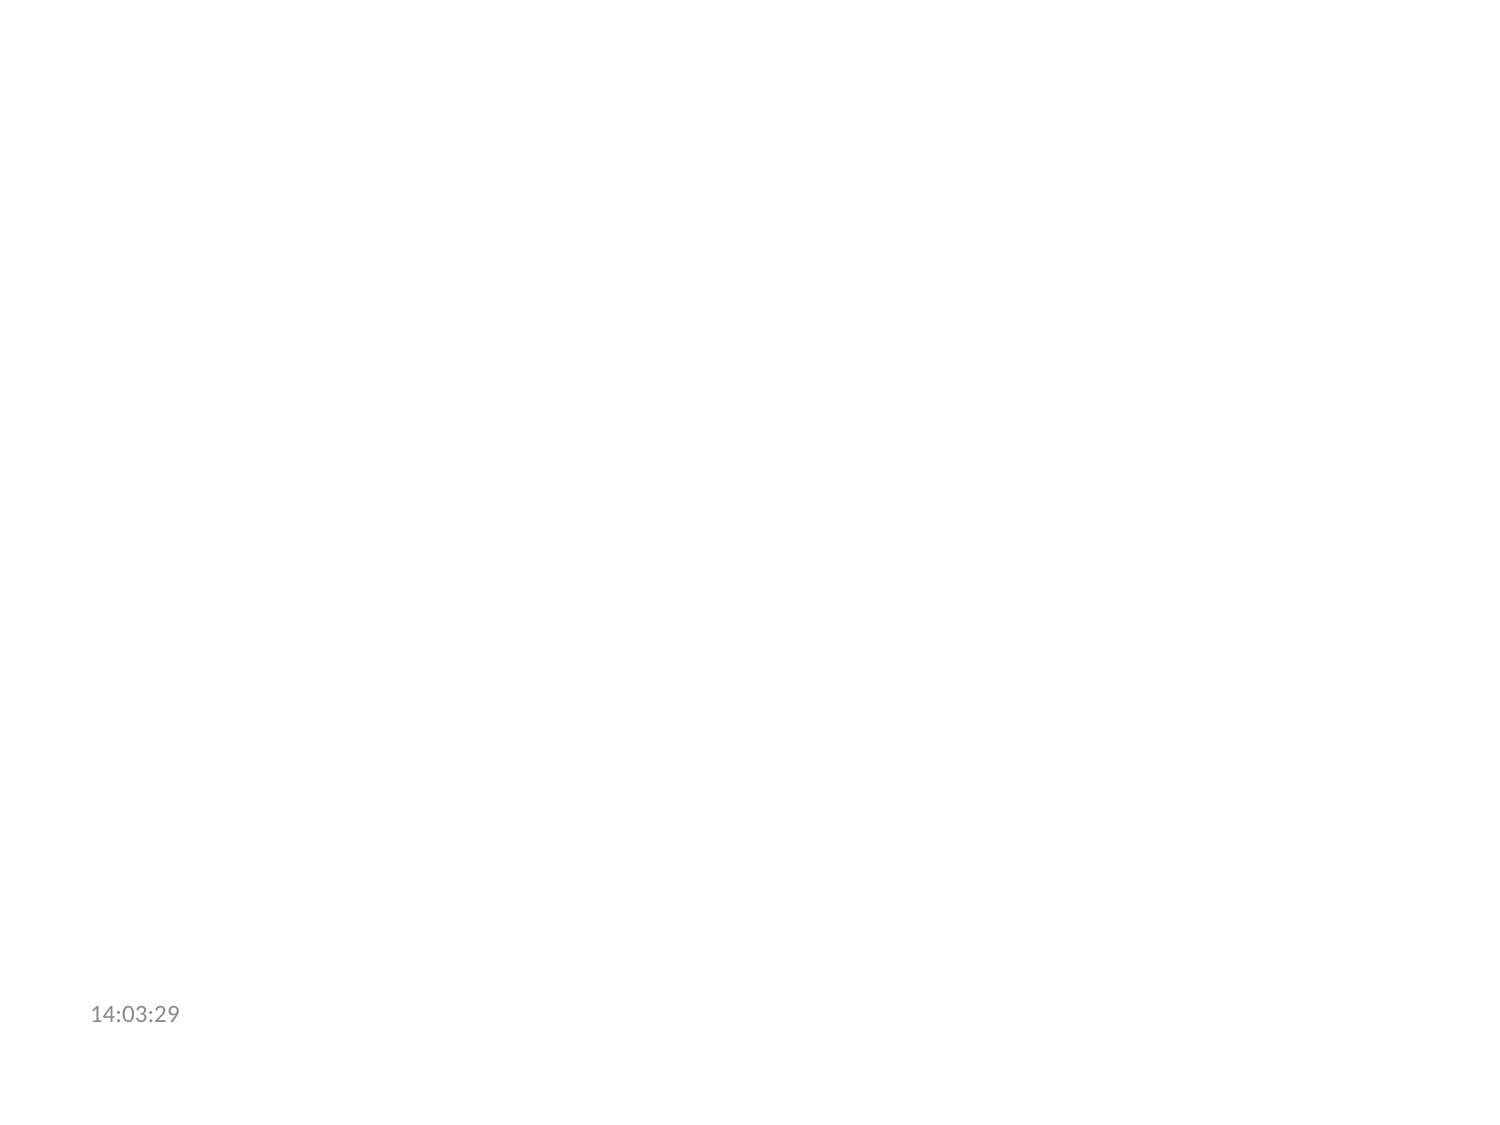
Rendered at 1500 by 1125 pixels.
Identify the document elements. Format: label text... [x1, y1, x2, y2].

text_box 15:35:09 [75, 982, 425, 1043]
